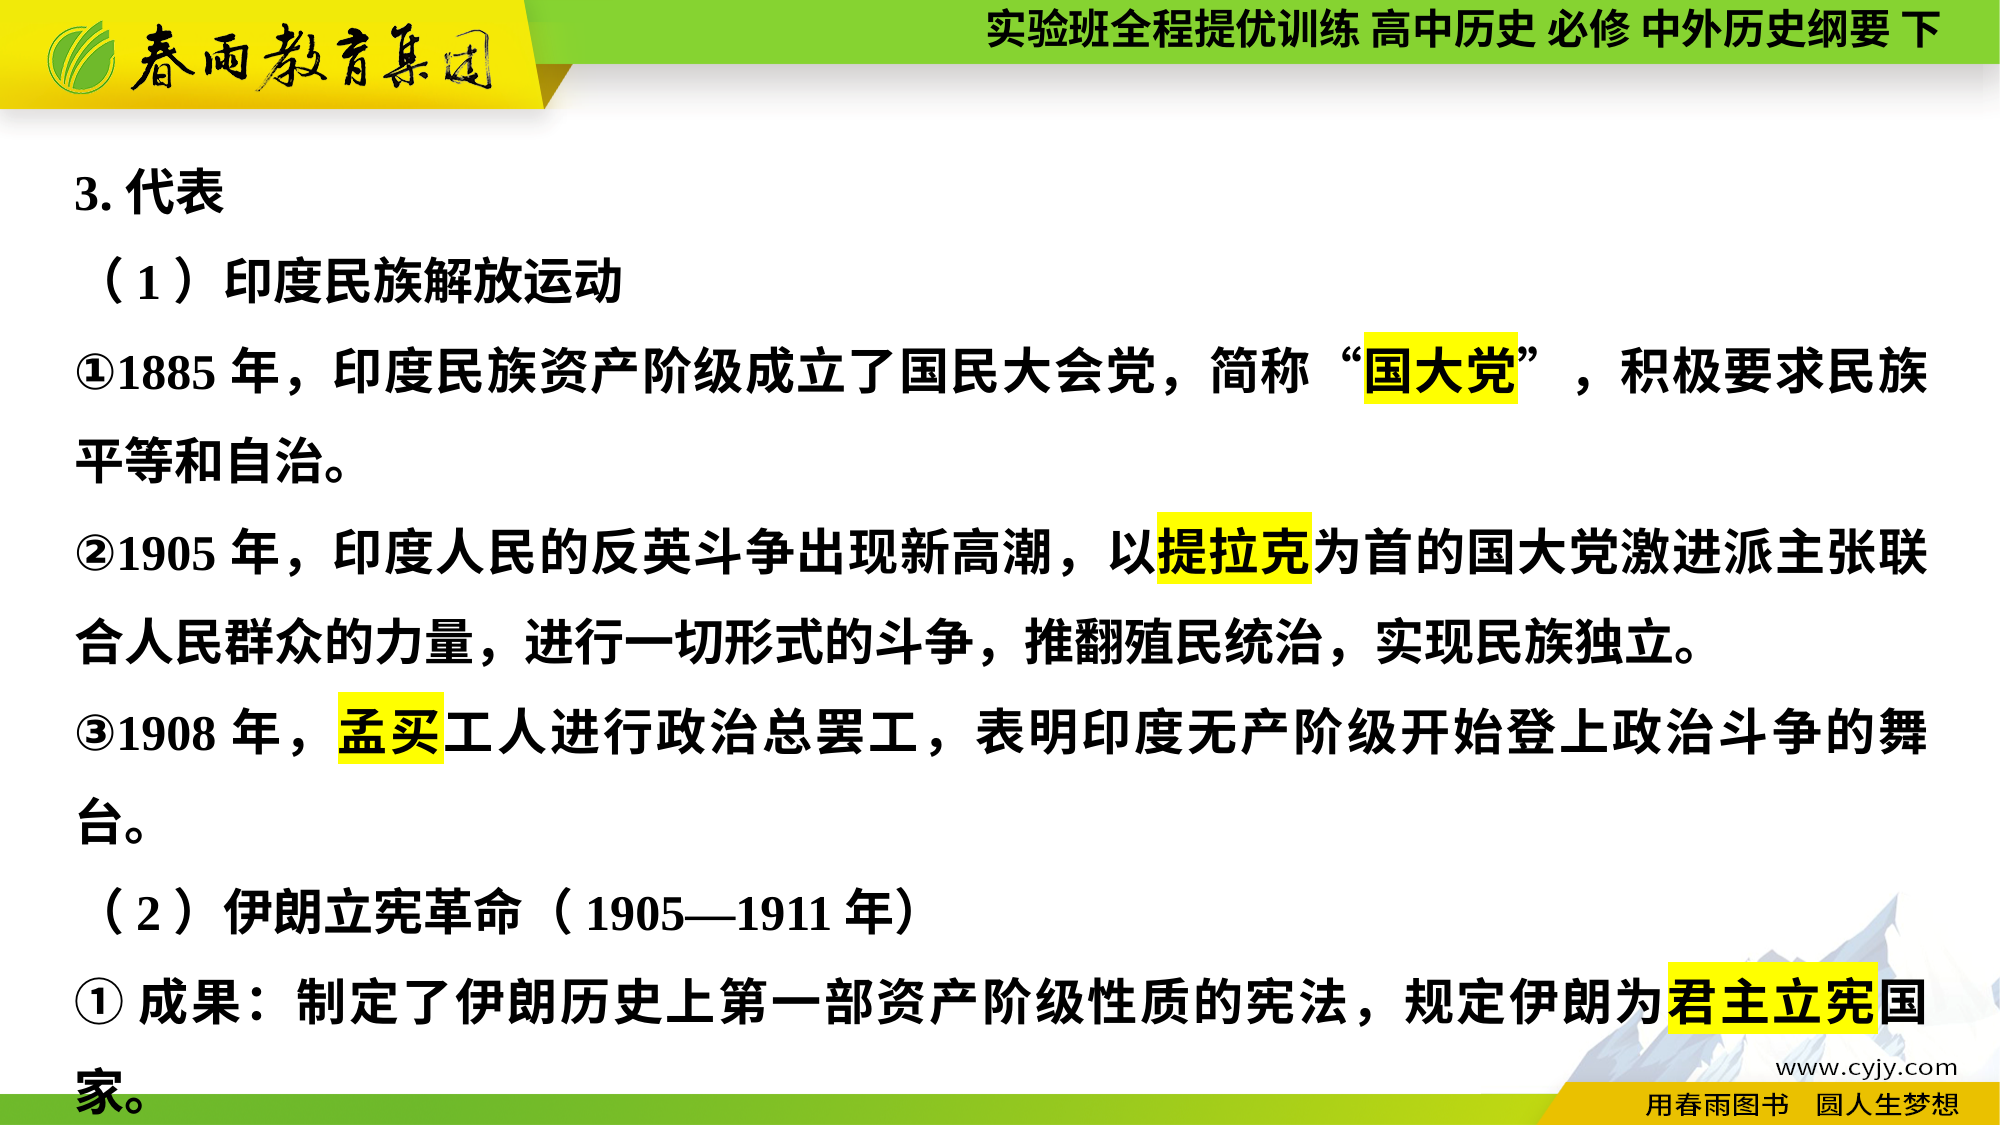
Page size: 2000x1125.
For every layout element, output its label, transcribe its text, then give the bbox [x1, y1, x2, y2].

picture [0, 0, 2000, 1125]
list 3.代表 （1）印度民族解放运动 ①1885年，印度民族资产阶级成立了国民大会党，简称“国大党”，积极要求民族平等和自治。 ②1905年，印度人民的反英斗争出现新高潮，以提拉克为首的国大党激进派主张联合人民群众的力量，进行一切形式的斗争，推翻殖民统治，实现民族独立。 ③1908年，孟买工人进行政治总罢工，表明印度无产阶级开始登上政治斗争的舞台。 （2）伊朗立宪革命（1905—1911年） ①成果：制定了伊朗历史上第一部资产阶级性质的宪法，规定伊朗为君主立宪国家。 ②结果：打击了封建主义和外国势力，传播了民族民主革命思想。 [59, 122, 1944, 1035]
